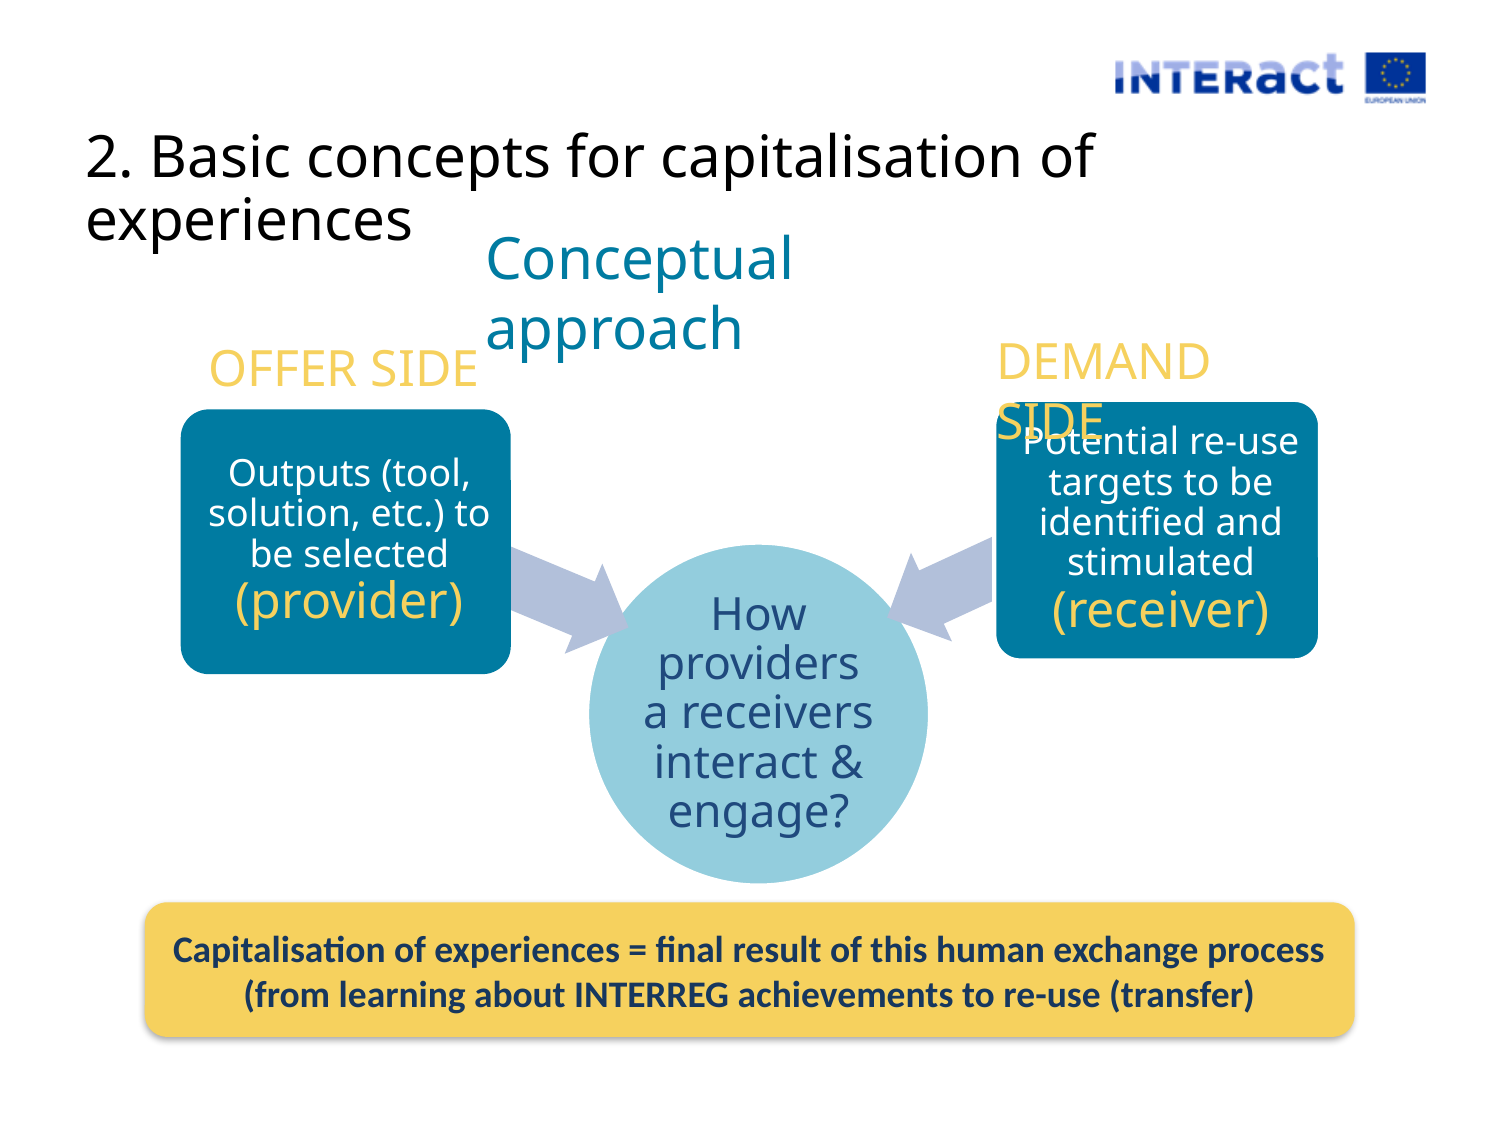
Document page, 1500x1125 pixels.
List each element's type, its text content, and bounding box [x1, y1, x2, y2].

text_box Capitalisation of experiences = final result of this human exchange process (from learning about INTERREG achievements to re-use (transfer) [143, 901, 1356, 1038]
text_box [172, 322, 1345, 886]
text_box 2. Basic concepts for capitalisation of experiences [85, 127, 1432, 253]
picture [1100, 48, 1438, 113]
text_box Conceptual approach [470, 213, 1047, 320]
